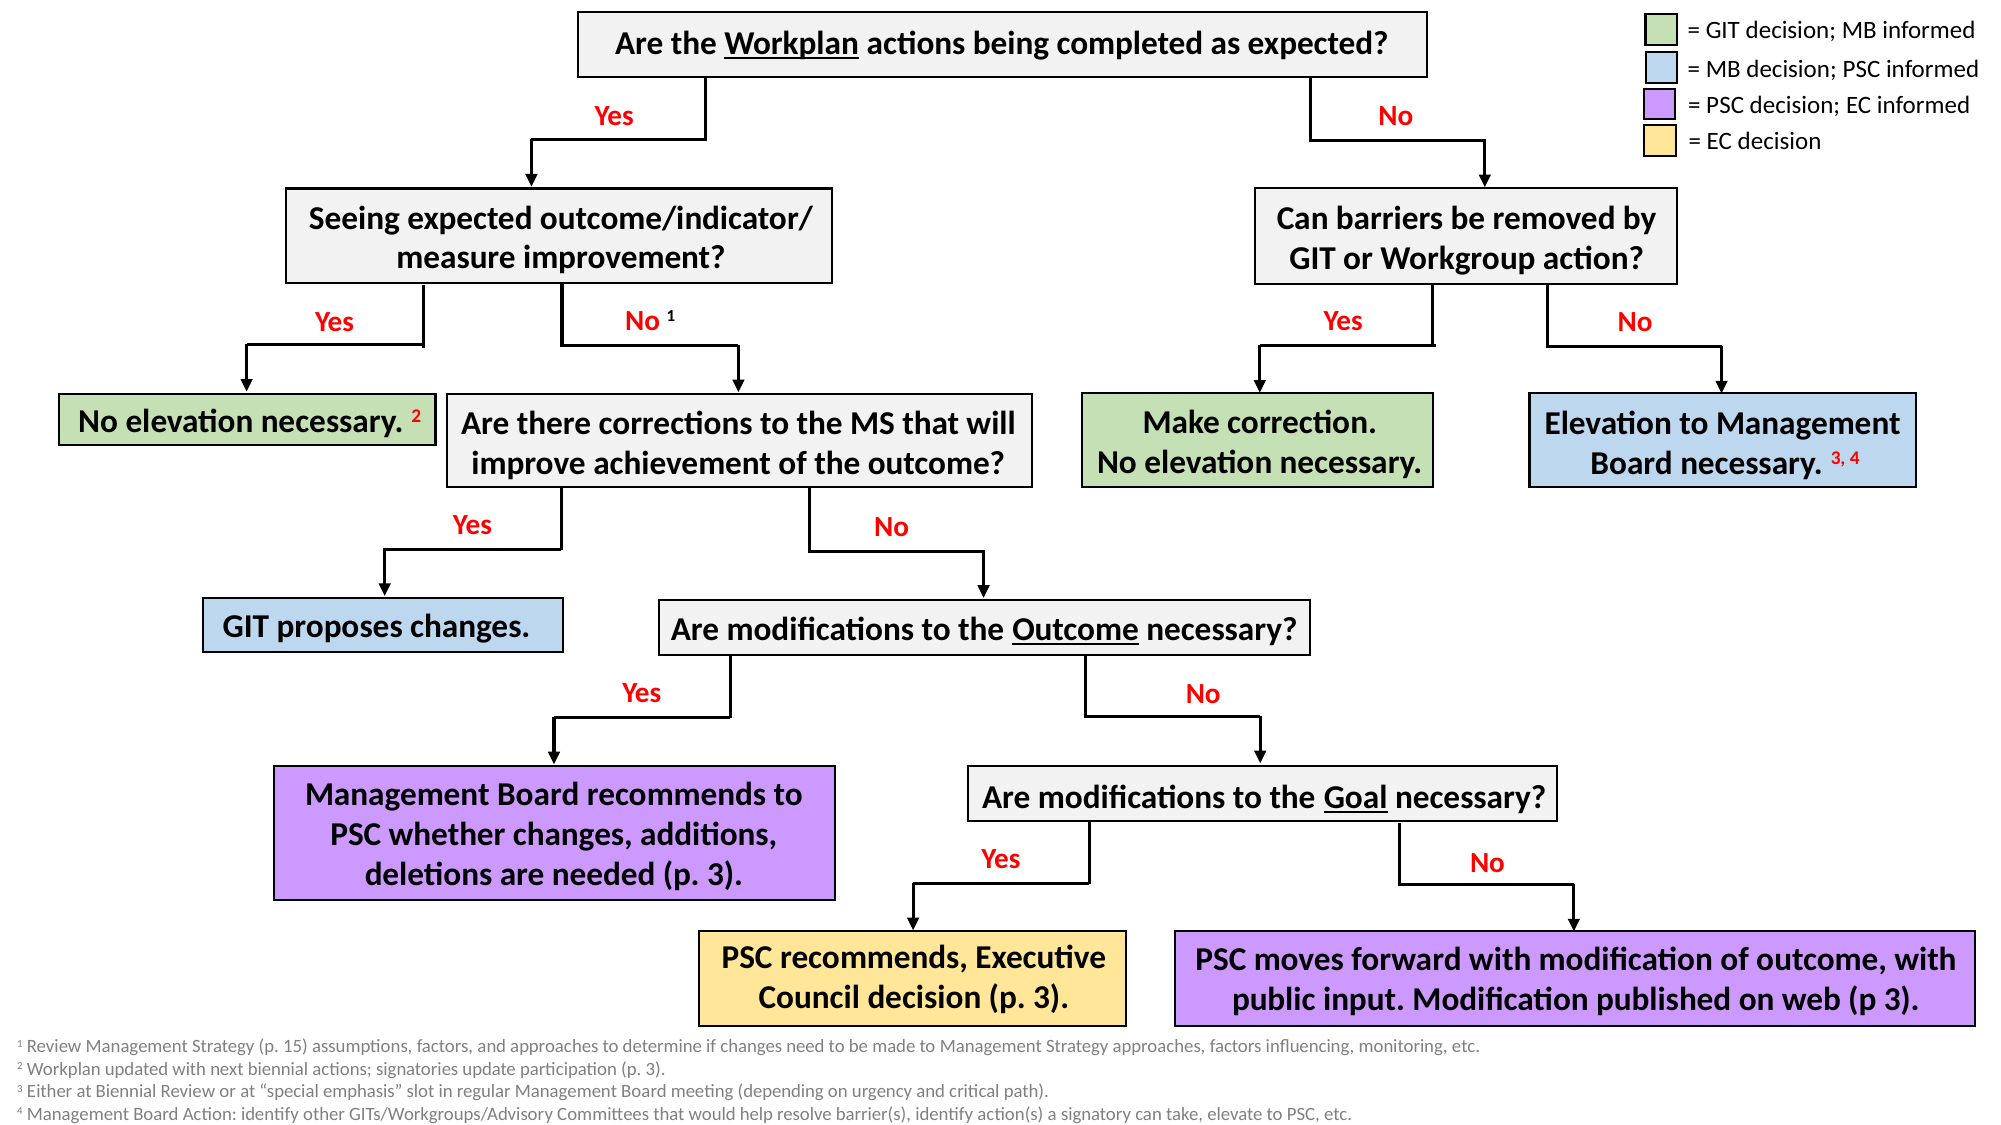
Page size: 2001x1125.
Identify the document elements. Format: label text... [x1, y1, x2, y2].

text_box Are there corrections to the MS that will improve achievement of the outcome? [435, 393, 1043, 489]
text_box Yes [1255, 294, 1431, 344]
text_box Yes [913, 831, 1088, 882]
text_box PSC moves forward with modification of outcome, with public input. Modification published on web (p 3). [1179, 929, 1974, 1025]
text_box Are modifications to the Goal necessary? [954, 768, 1574, 823]
text_box No [1402, 835, 1579, 886]
text_box Yes [553, 666, 729, 716]
text_box Yes [526, 88, 702, 139]
text_box = MB decision; PSC informed [1673, 45, 1996, 81]
text_box Yes [384, 497, 560, 548]
text_box No [811, 499, 987, 550]
text_box [1174, 930, 1976, 1026]
text_box [285, 187, 833, 284]
text_box [1645, 51, 1673, 84]
text_box [1643, 88, 1673, 120]
text_box [1643, 124, 1673, 157]
text_box No [1312, 88, 1487, 139]
text_box [1644, 13, 1672, 46]
text_box Can barriers be removed by GIT or Workgroup action? [1252, 188, 1682, 284]
text_box No [1550, 295, 1727, 345]
text_box GIT proposes changes. [200, 596, 569, 652]
text_box Are modifications to the Outcome necessary? [654, 599, 1315, 655]
text_box PSC recommends, Executive Council decision (p. 3). [680, 928, 1149, 1023]
text_box No elevation necessary. 2 [59, 392, 440, 447]
text_box Management Board recommends to PSC whether changes, additions, deletions are needed (p. 3). [263, 764, 846, 900]
text_box Seeing expected outcome/indicator/ measure improvement? [290, 188, 832, 283]
text_box = PSC decision; EC informed [1673, 81, 1997, 117]
text_box Elevation to Management Board necessary. 3, 4 [1465, 393, 1985, 489]
text_box Make correction. No elevation necessary. [1075, 393, 1445, 488]
text_box No 1 [565, 293, 742, 344]
text_box [577, 11, 1428, 78]
text_box = EC decision [1673, 117, 1997, 162]
text_box 1 Review Management Strategy (p. 15) assumptions, factors, and approaches to determine if changes need to be made to Management Strategy approaches, factors influencing, monitoring, etc. 2 Workplan updated with next biennial actions; signatories update participation (p. 3). 3 Either at Biennial Review or at “special emphasis” slot in regular Management Board meeting (depending on urgency and critical path). 4 Management Board Action: identify other GITs/Workgroups/Advisory Committees that would help resolve barrier(s), identify action(s) a signatory can take, elevate to PSC, etc. [2, 1026, 2000, 1125]
text_box = GIT decision; MB informed [1672, 6, 1996, 52]
text_box Yes [246, 295, 422, 343]
text_box Are the Workplan actions being completed as expected? [577, 13, 1427, 69]
text_box No [1118, 667, 1295, 717]
